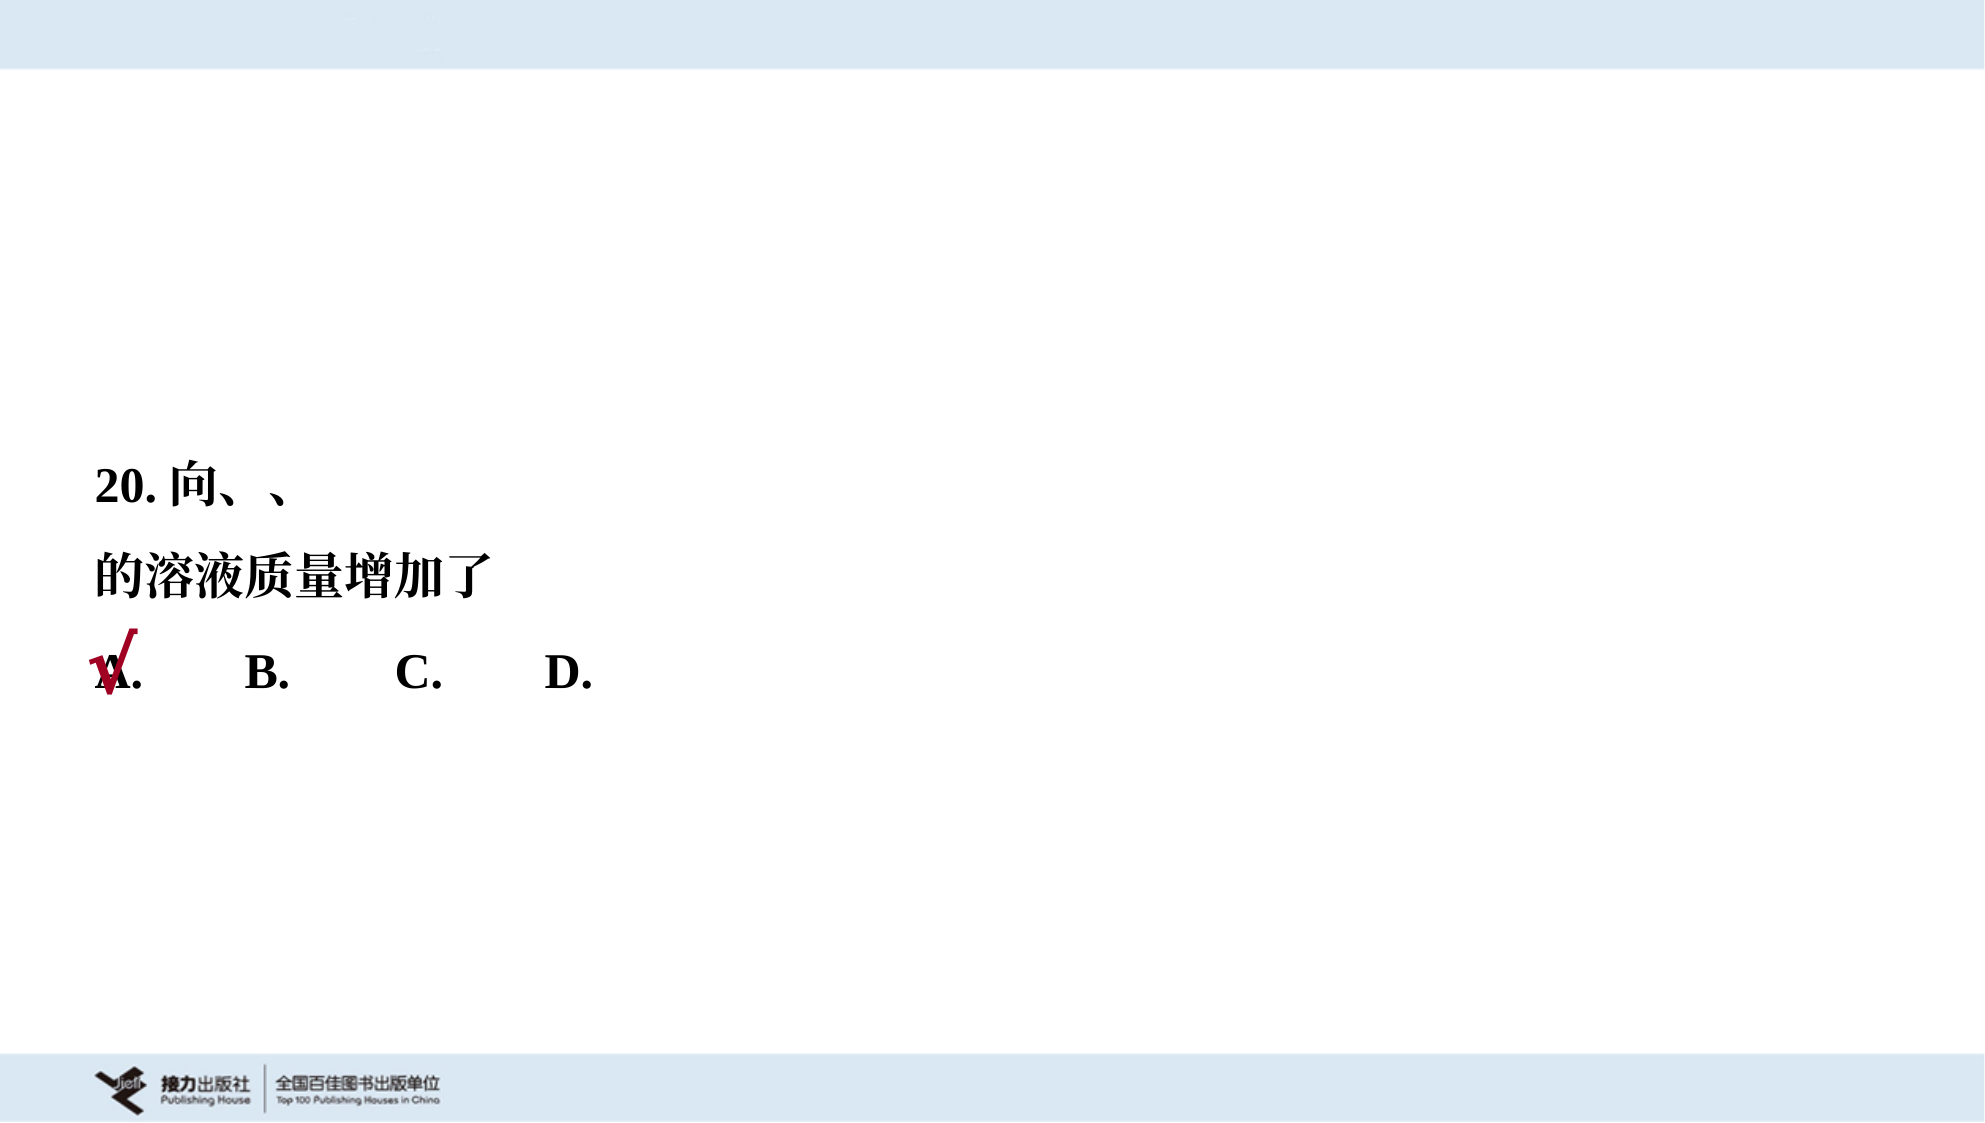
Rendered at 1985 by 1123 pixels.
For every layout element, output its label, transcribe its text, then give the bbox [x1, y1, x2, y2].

picture [0, 0, 1985, 1122]
text_box √ [86, 616, 139, 709]
